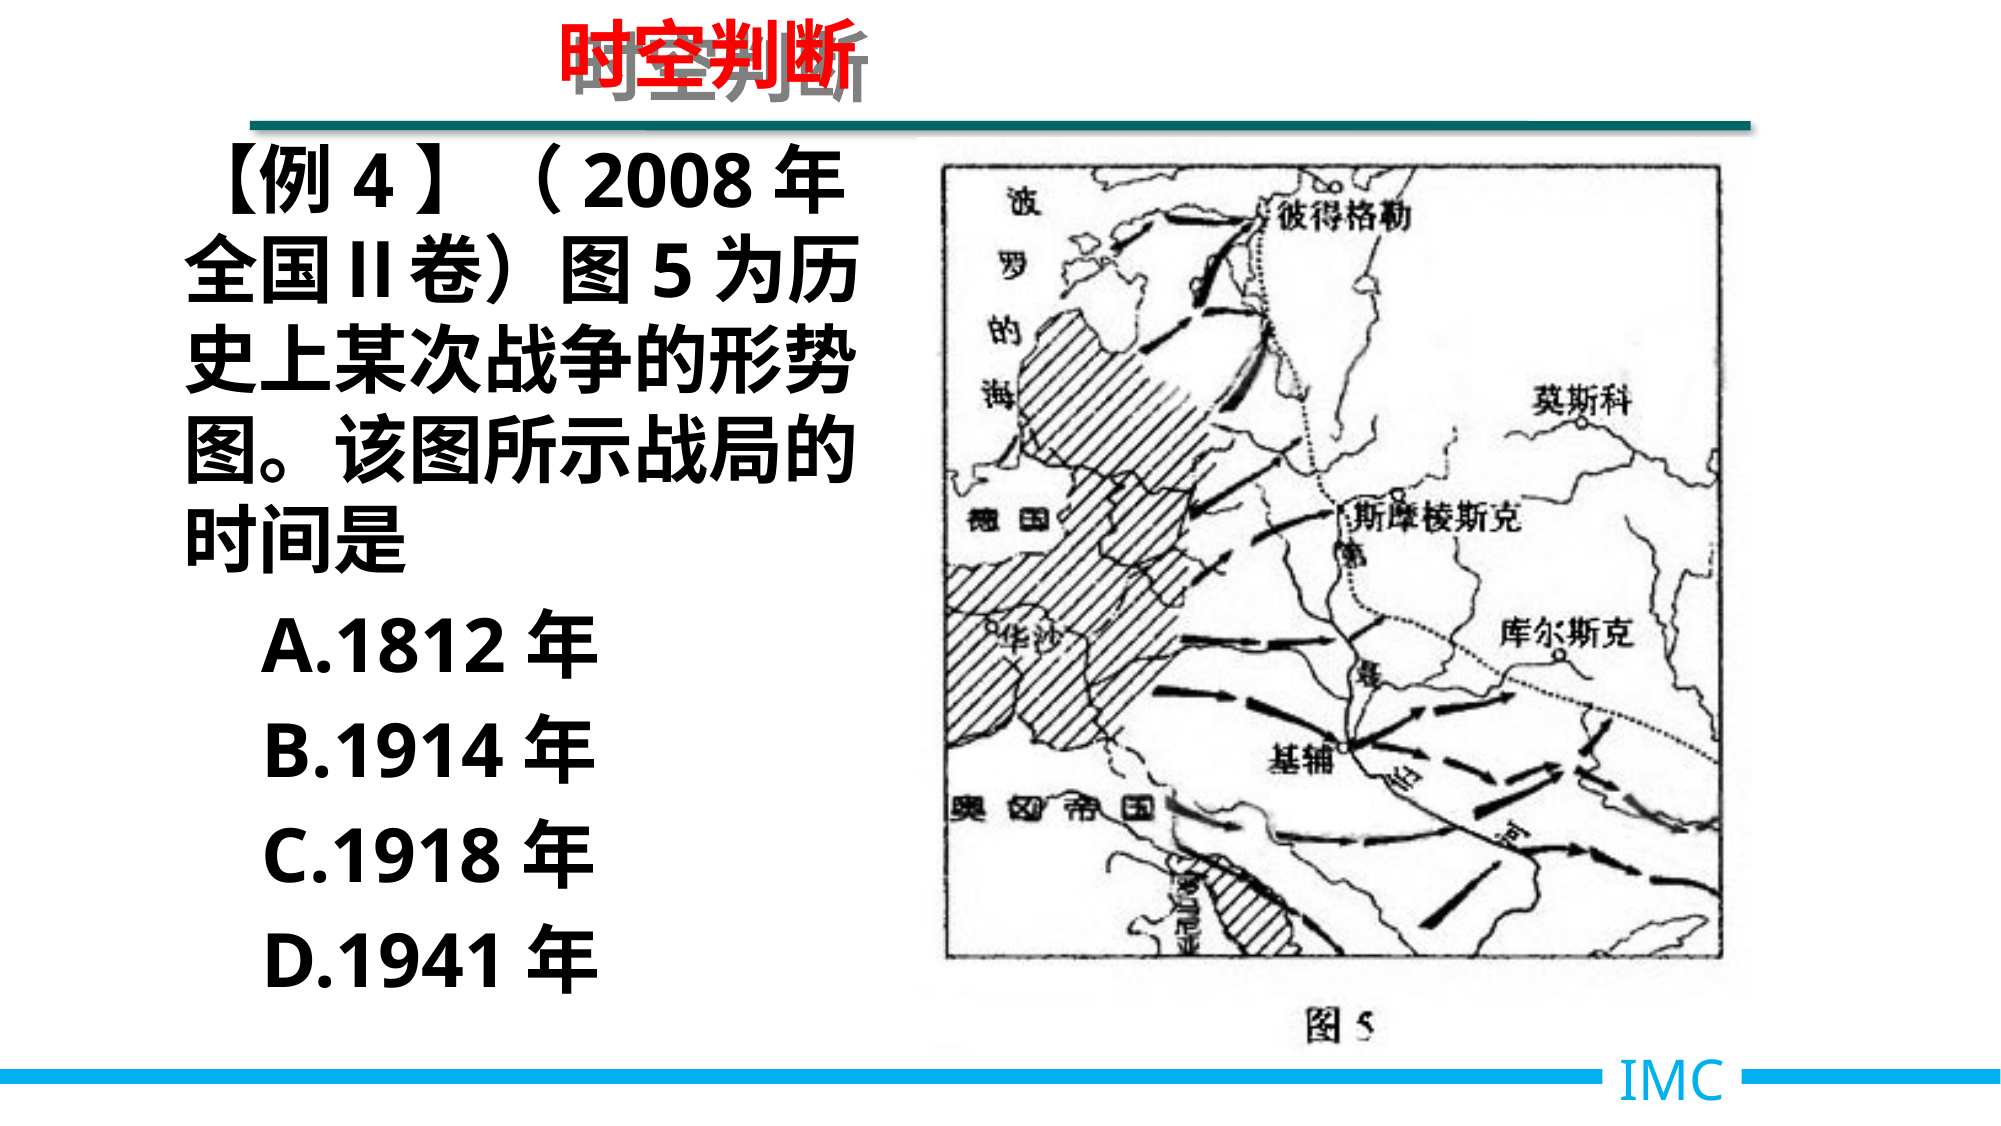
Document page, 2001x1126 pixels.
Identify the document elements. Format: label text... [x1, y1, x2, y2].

text_box 时空判断 [196, 0, 1219, 105]
list 【例4】（2008年全国Ⅱ卷）图5为历史上某次战争的形势图。该图所示战局的时间是 A.1812年 B.1914年 C.1918年 D.1941年 [168, 125, 906, 1048]
picture [917, 136, 1751, 1054]
